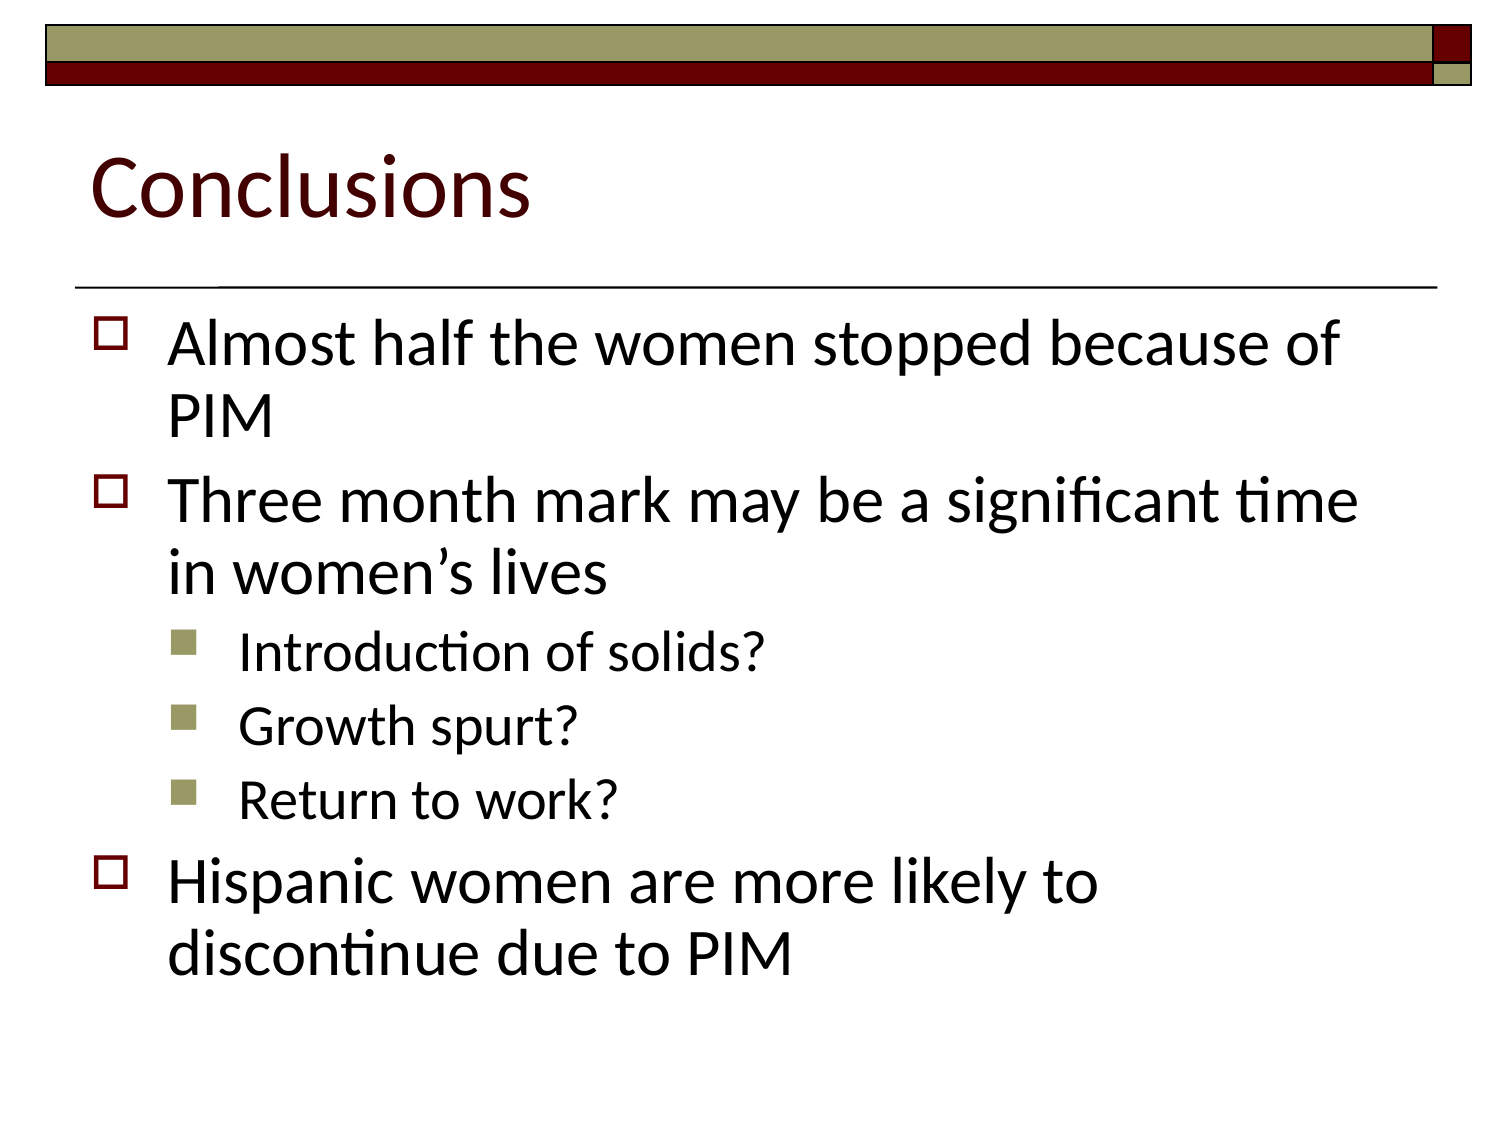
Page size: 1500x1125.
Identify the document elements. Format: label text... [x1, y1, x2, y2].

title Conclusions [74, 87, 1426, 276]
list Almost half the women stopped because of PIM Three month mark may be a significant time in women’s lives Introduction of solids? Growth spurt? Return to work? Hispanic women are more likely to discontinue due to PIM [74, 299, 1426, 1006]
